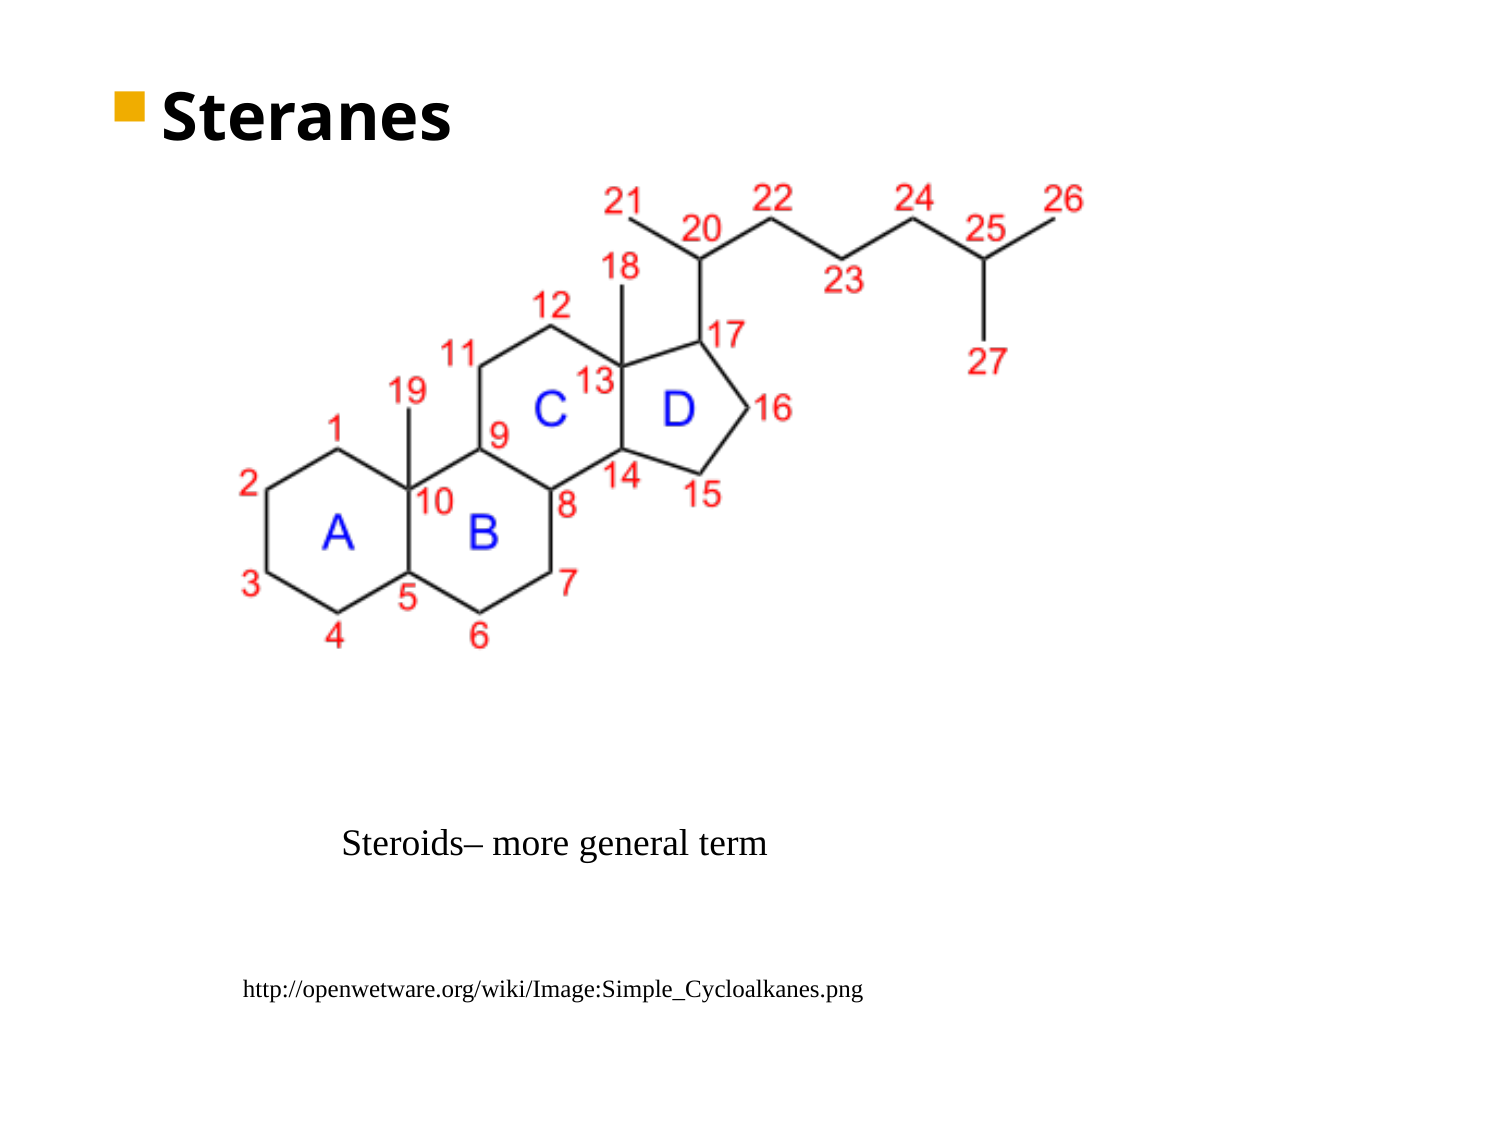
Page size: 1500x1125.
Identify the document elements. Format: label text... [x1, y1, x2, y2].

text_box http://openwetware.org/wiki/Image:Simple_Cycloalkanes.png [228, 965, 979, 1010]
text_box Steroids– more general term [326, 810, 784, 871]
text_box Steranes [74, 66, 1425, 1071]
picture [218, 172, 1106, 662]
